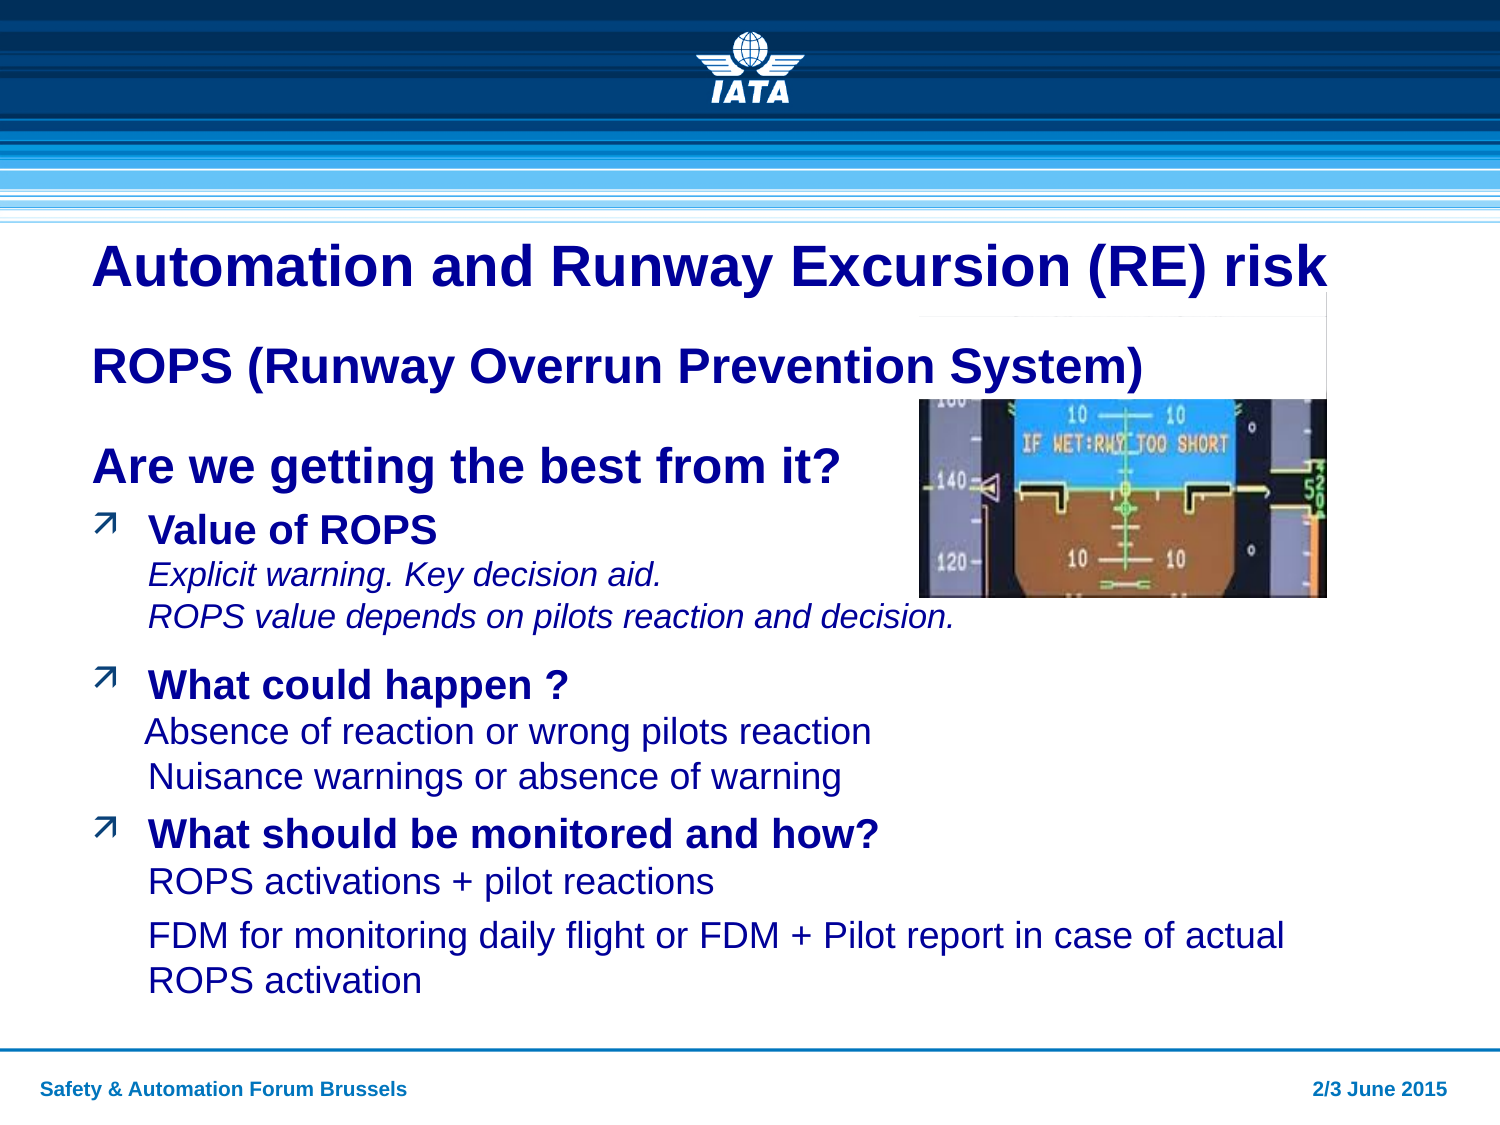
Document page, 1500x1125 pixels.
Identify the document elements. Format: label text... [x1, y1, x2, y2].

footer Safety & Automation Forum Brussels [24, 1068, 538, 1106]
list ROPS (Runway Overrun Prevention System) Are we getting the best from it? Value of ROPS Explicit warning. Key decision aid. ROPS value depends on pilots reaction and decision. What could happen ? Absence of reaction or wrong pilots reaction Nuisance warnings or absence of warning What should be monitored and how? ROPS activations + pilot reactions FDM for monitoring daily flight or FDM + Pilot report in case of actual ROPS activation [76, 326, 1327, 1059]
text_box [918, 243, 1327, 599]
title Automation and Runway Excursion (RE) risk [76, 220, 1371, 327]
picture [0, 161, 1500, 223]
picture [0, 0, 1500, 139]
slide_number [962, 1068, 1463, 1106]
